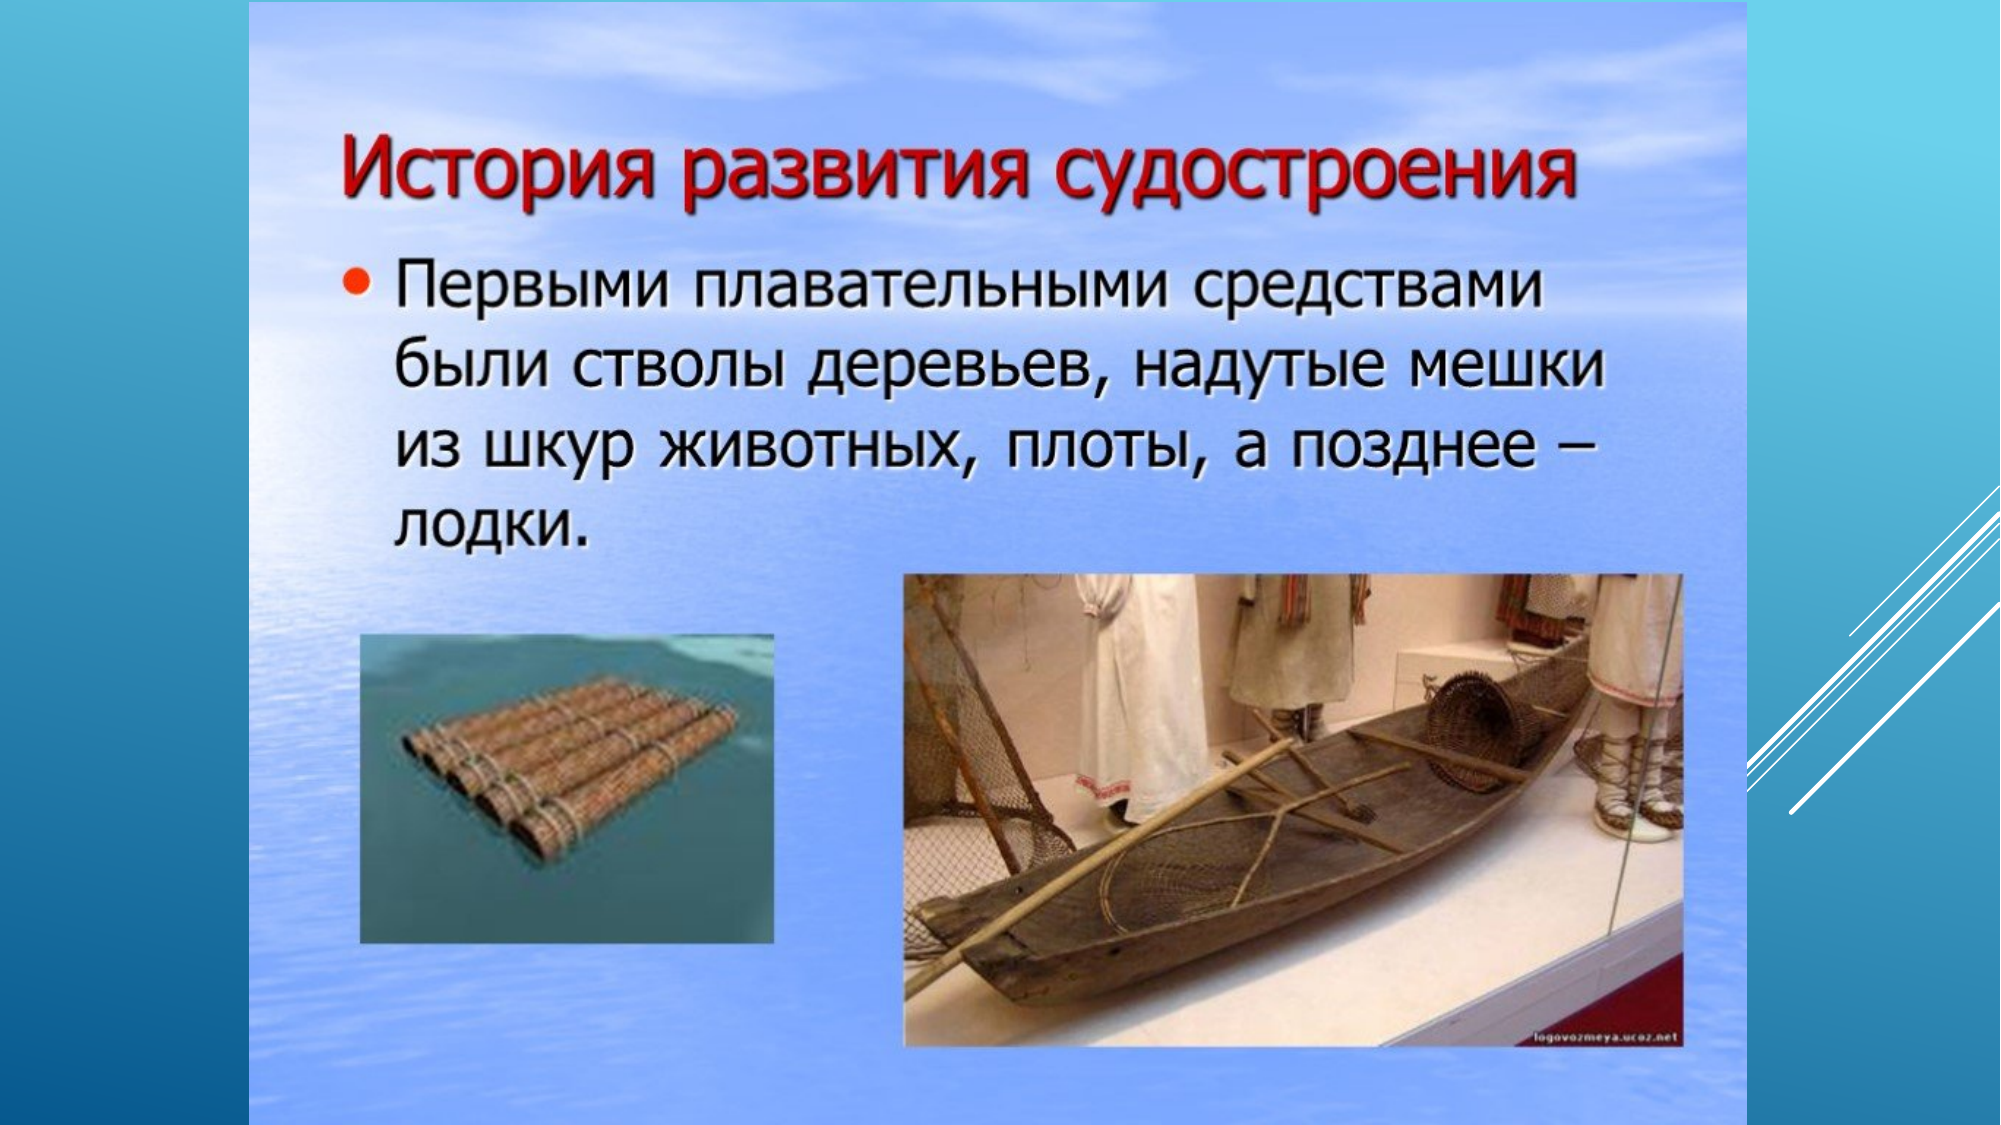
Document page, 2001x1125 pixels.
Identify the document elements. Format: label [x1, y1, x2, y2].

picture [249, 2, 1747, 1125]
